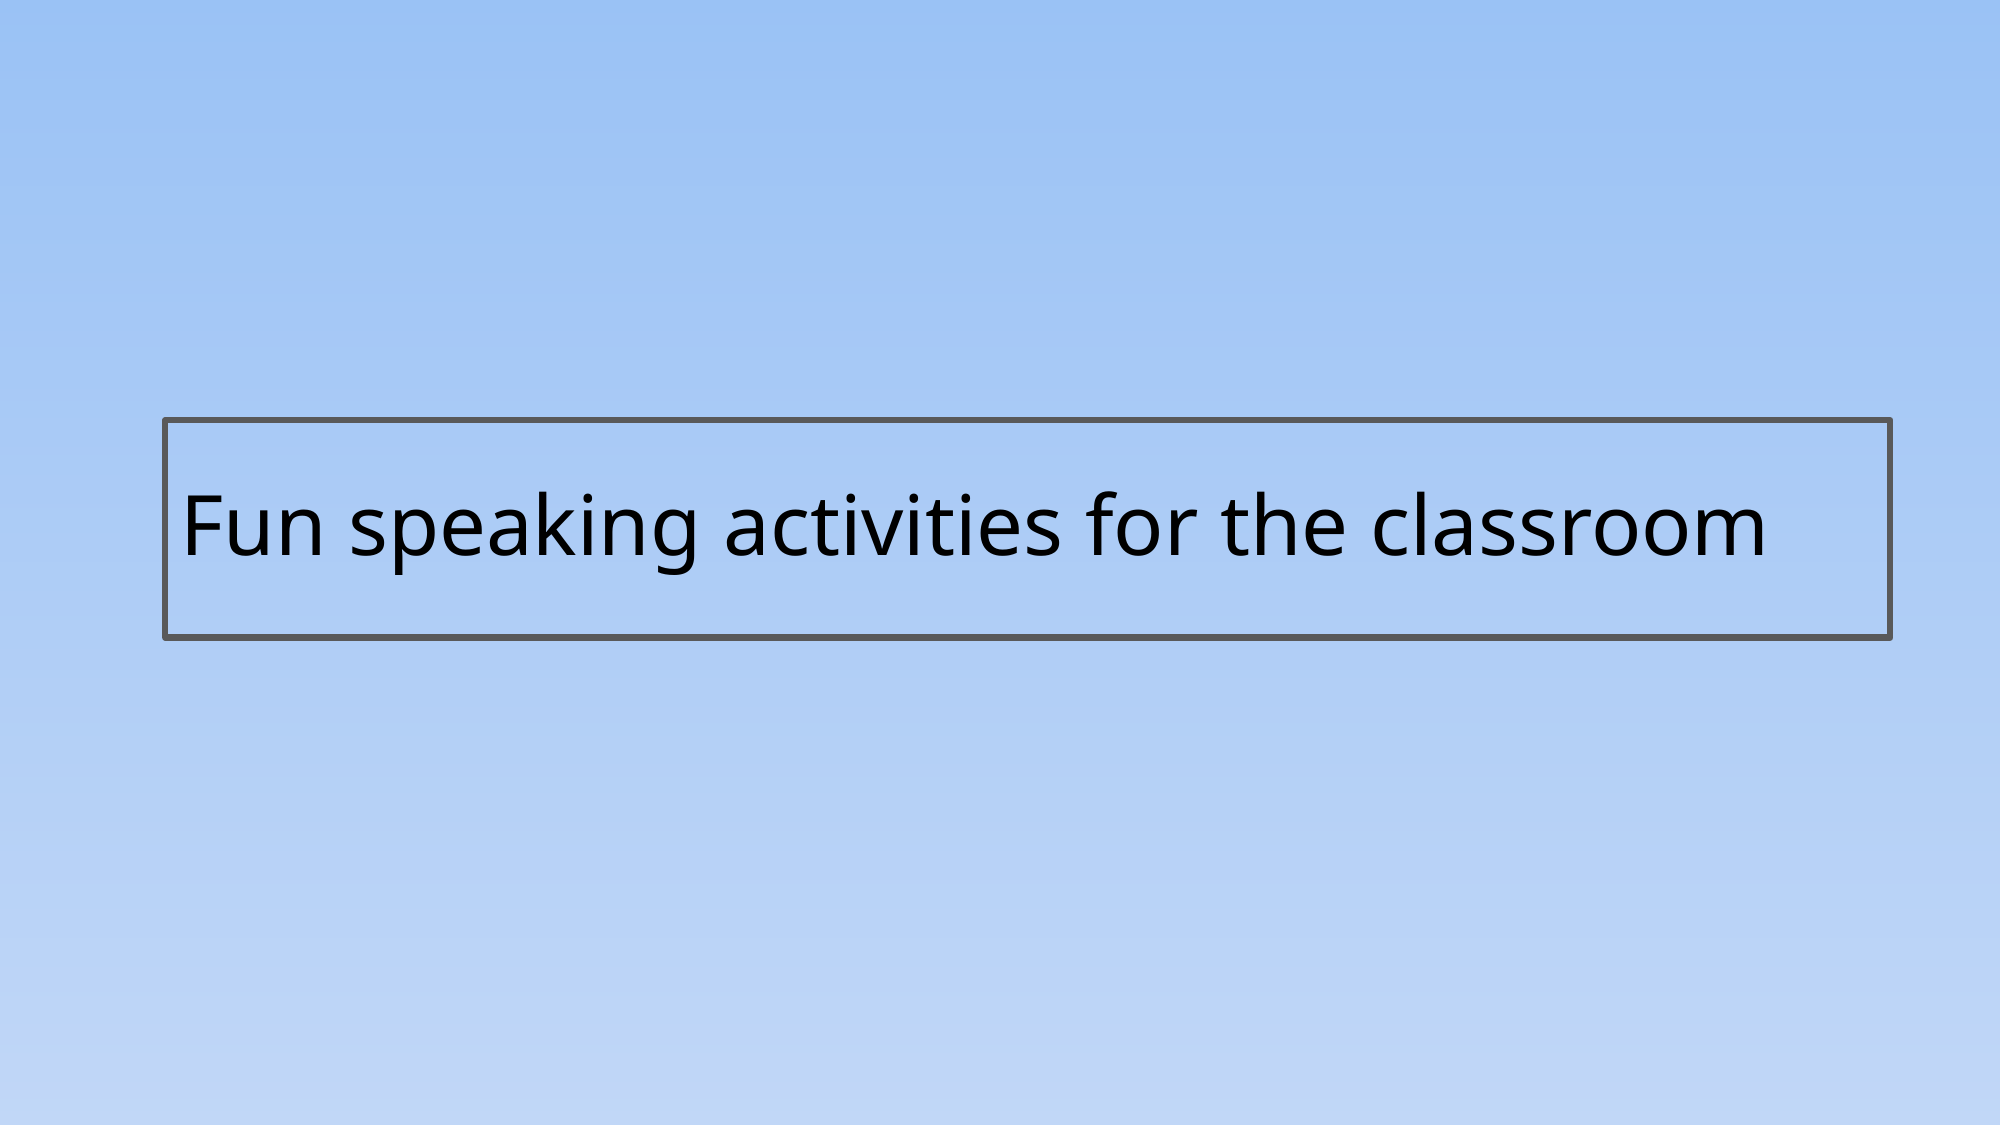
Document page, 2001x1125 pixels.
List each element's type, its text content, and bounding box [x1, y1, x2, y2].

title Fun speaking activities for the classroom [165, 420, 1891, 638]
